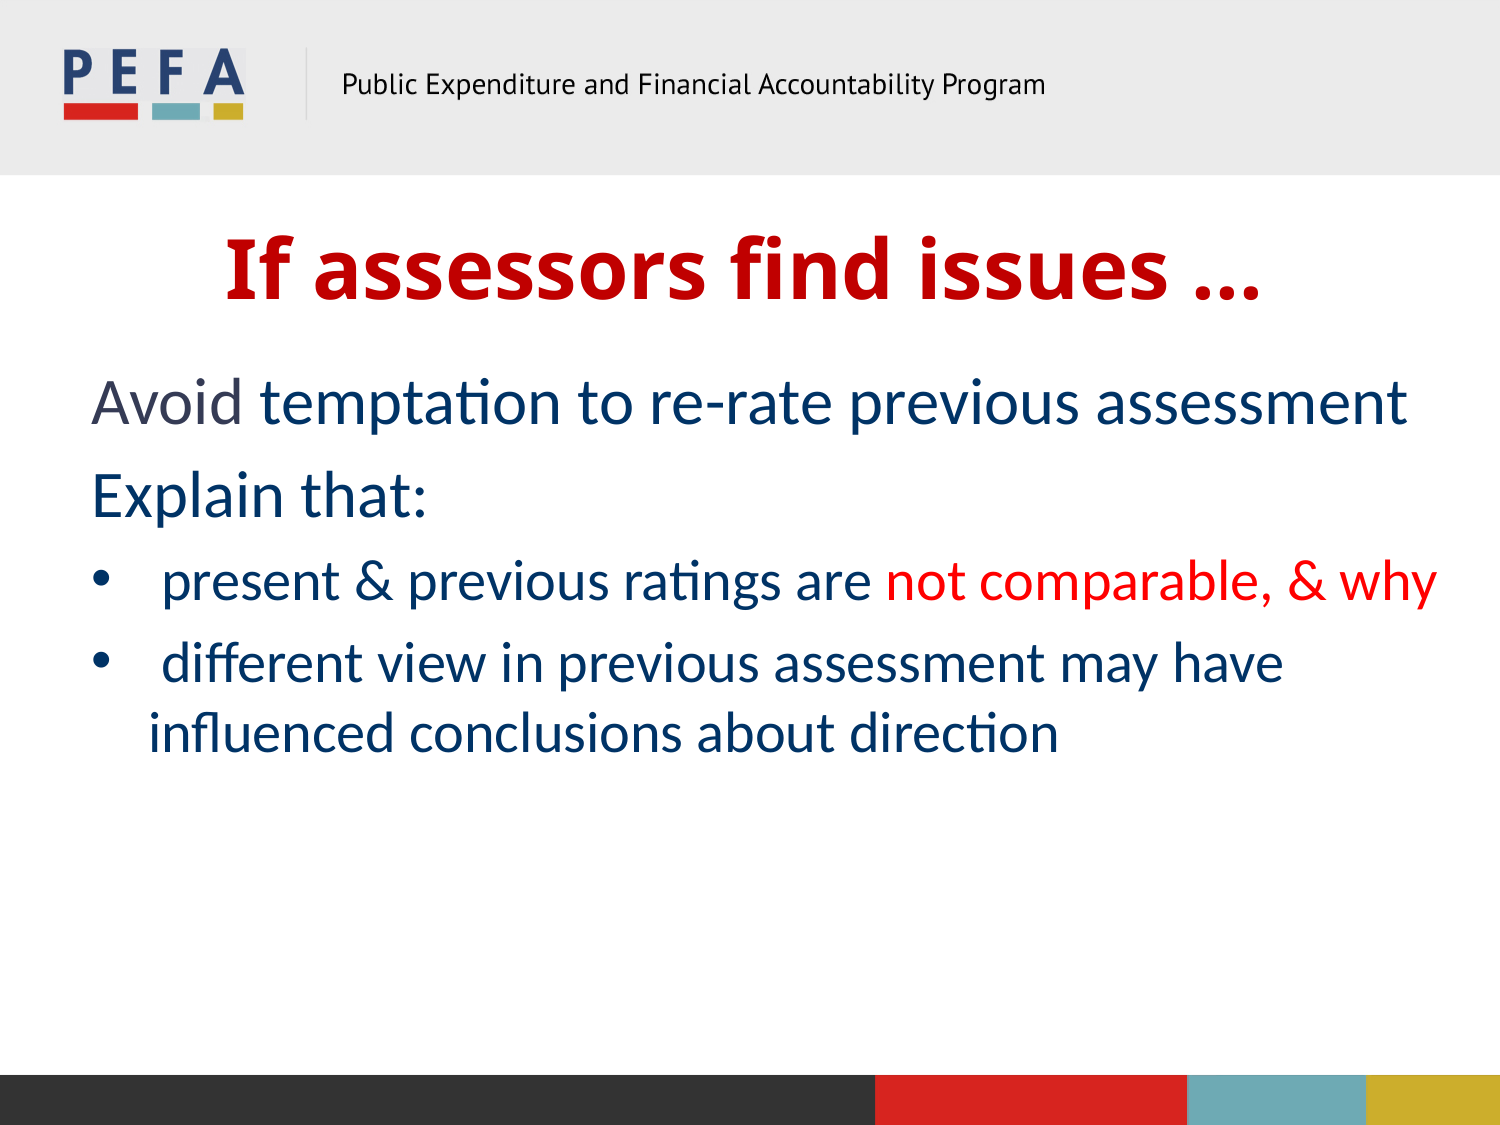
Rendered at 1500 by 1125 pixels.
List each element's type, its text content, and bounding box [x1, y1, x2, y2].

picture [0, 0, 1500, 1125]
list Avoid temptation to re-rate previous assessment Explain that: present & previous ratings are not comparable, & why different view in previous assessment may have influenced conclusions about direction [76, 349, 1471, 1047]
title If assessors find issues ... [64, 207, 1426, 339]
